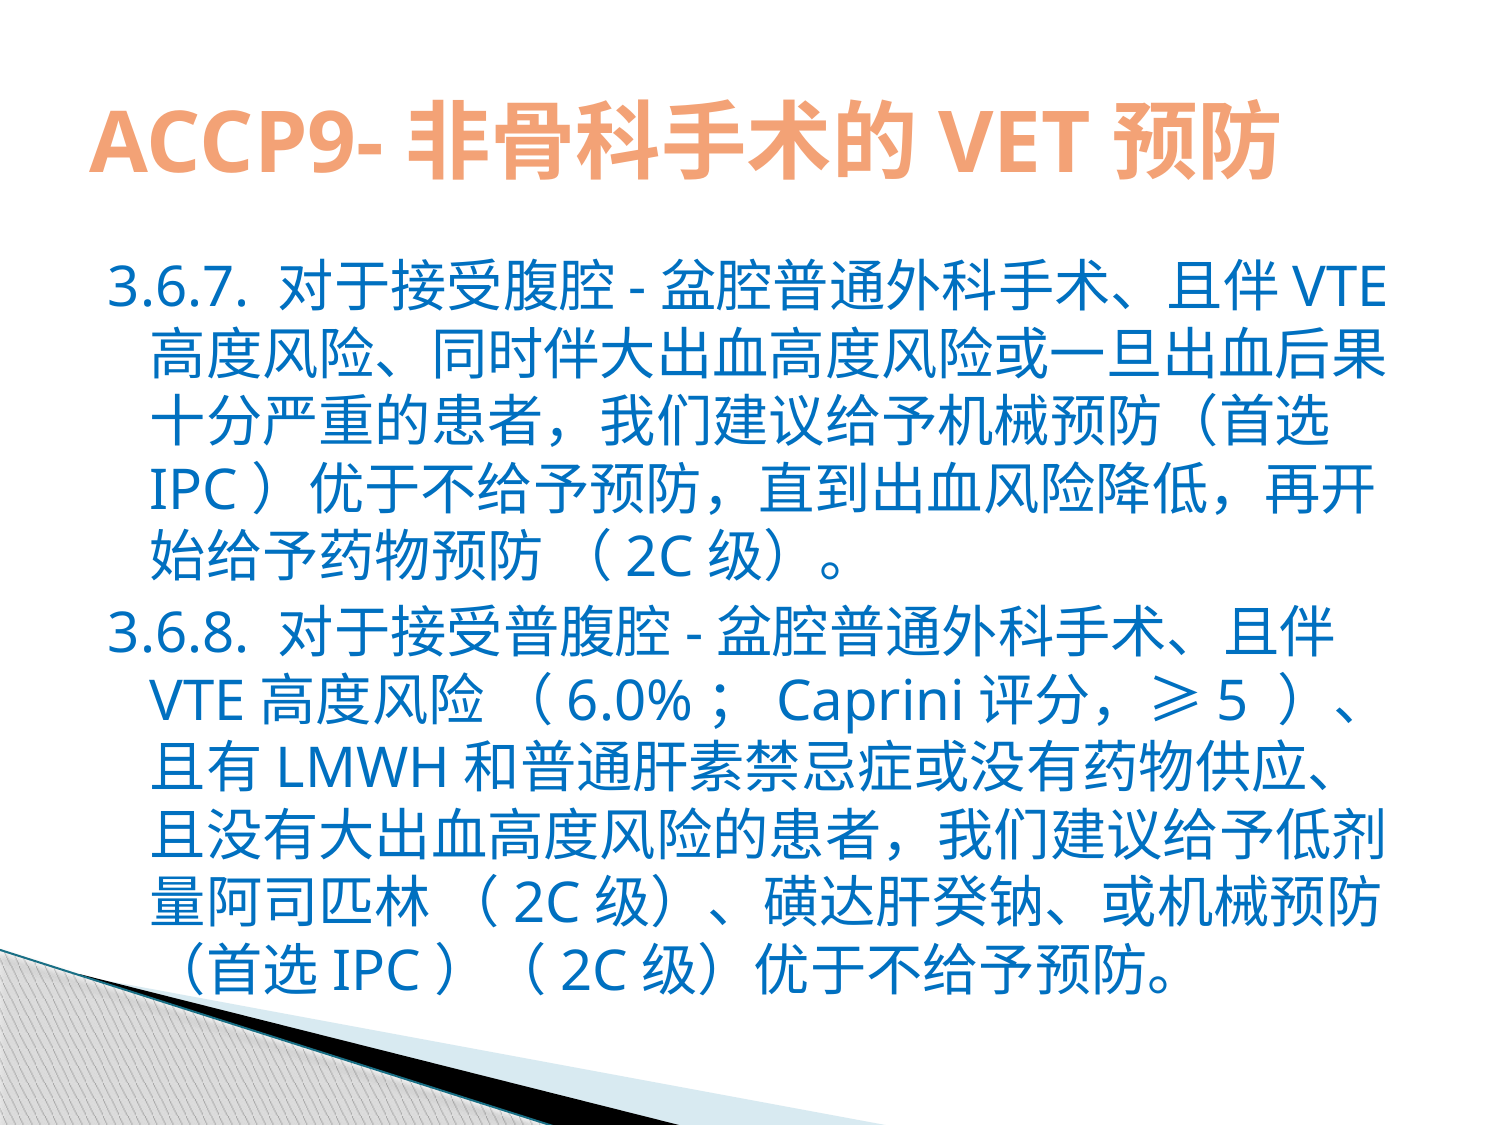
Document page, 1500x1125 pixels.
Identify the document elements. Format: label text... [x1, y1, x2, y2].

list 3.6.7. 对于接受腹腔-盆腔普通外科手术、且伴VTE高度风险、同时伴大出血高度风险或一旦出血后果十分严重的患者，我们建议给予机械预防（首选IPC）优于不给予预防，直到出血风险降低，再开始给予药物预防 （2C级）。 3.6.8. 对于接受普腹腔-盆腔普通外科手术、且伴VTE高度风险 （6.0%；Caprini评分，≥5 ）、且有LMWH和普通肝素禁忌症或没有药物供应、且没有大出血高度风险的患者，我们建议给予低剂量阿司匹林 （2C级）、磺达肝癸钠、或机械预防（首选IPC）（2C级）优于不给予预防。 [74, 242, 1426, 1044]
title ACCP9-非骨科手术的VET预防 [75, 45, 1425, 233]
